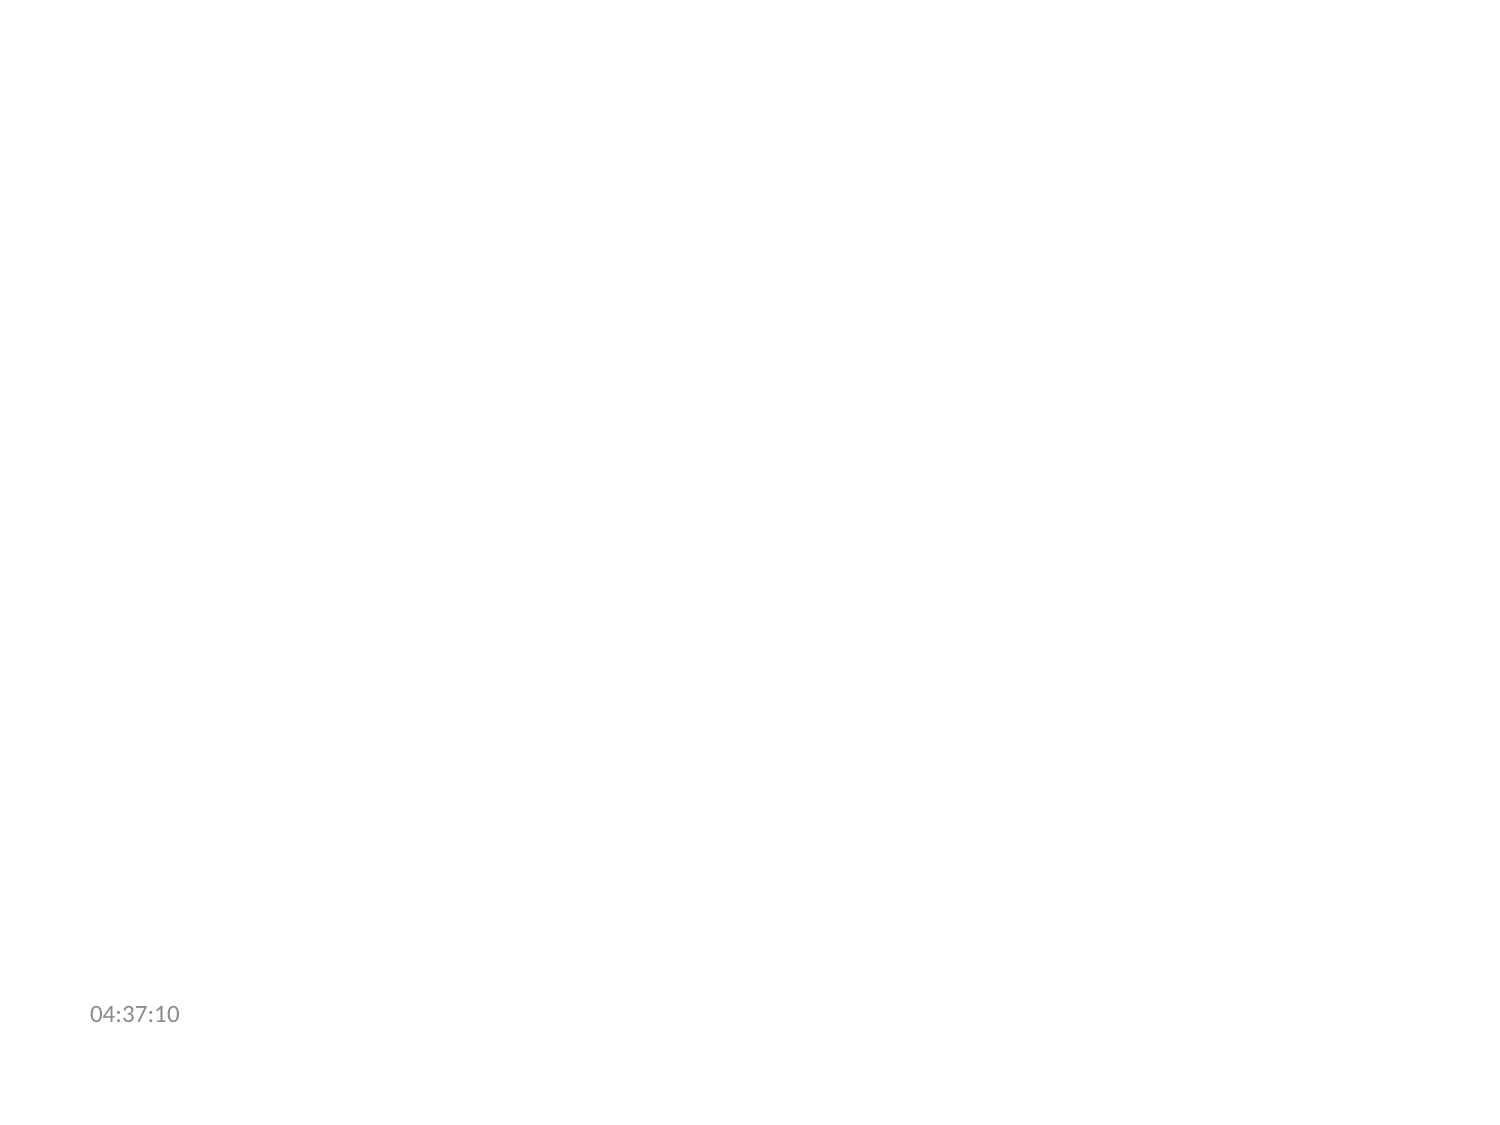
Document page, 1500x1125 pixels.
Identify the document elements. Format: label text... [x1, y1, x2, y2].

text_box 15:35:09 [75, 982, 425, 1043]
